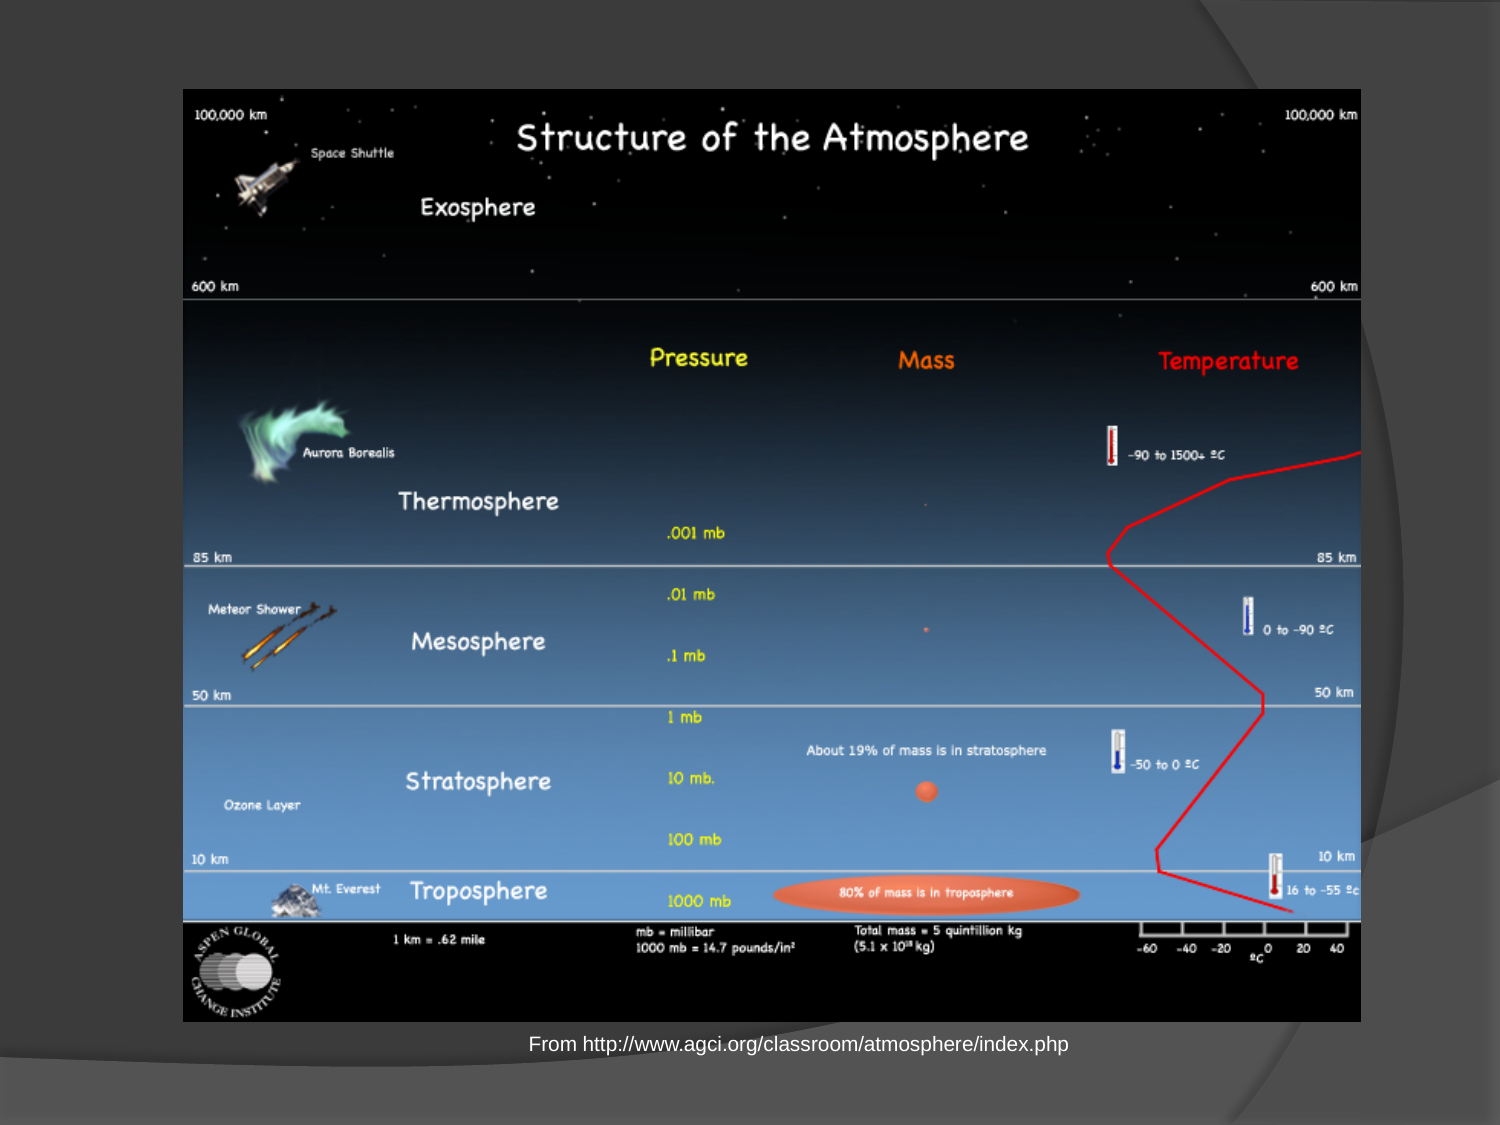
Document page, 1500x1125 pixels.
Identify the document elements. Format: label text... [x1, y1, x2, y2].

text_box From http://www.agci.org/classroom/atmosphere/index.php [513, 1030, 1093, 1063]
picture [182, 89, 1361, 1022]
